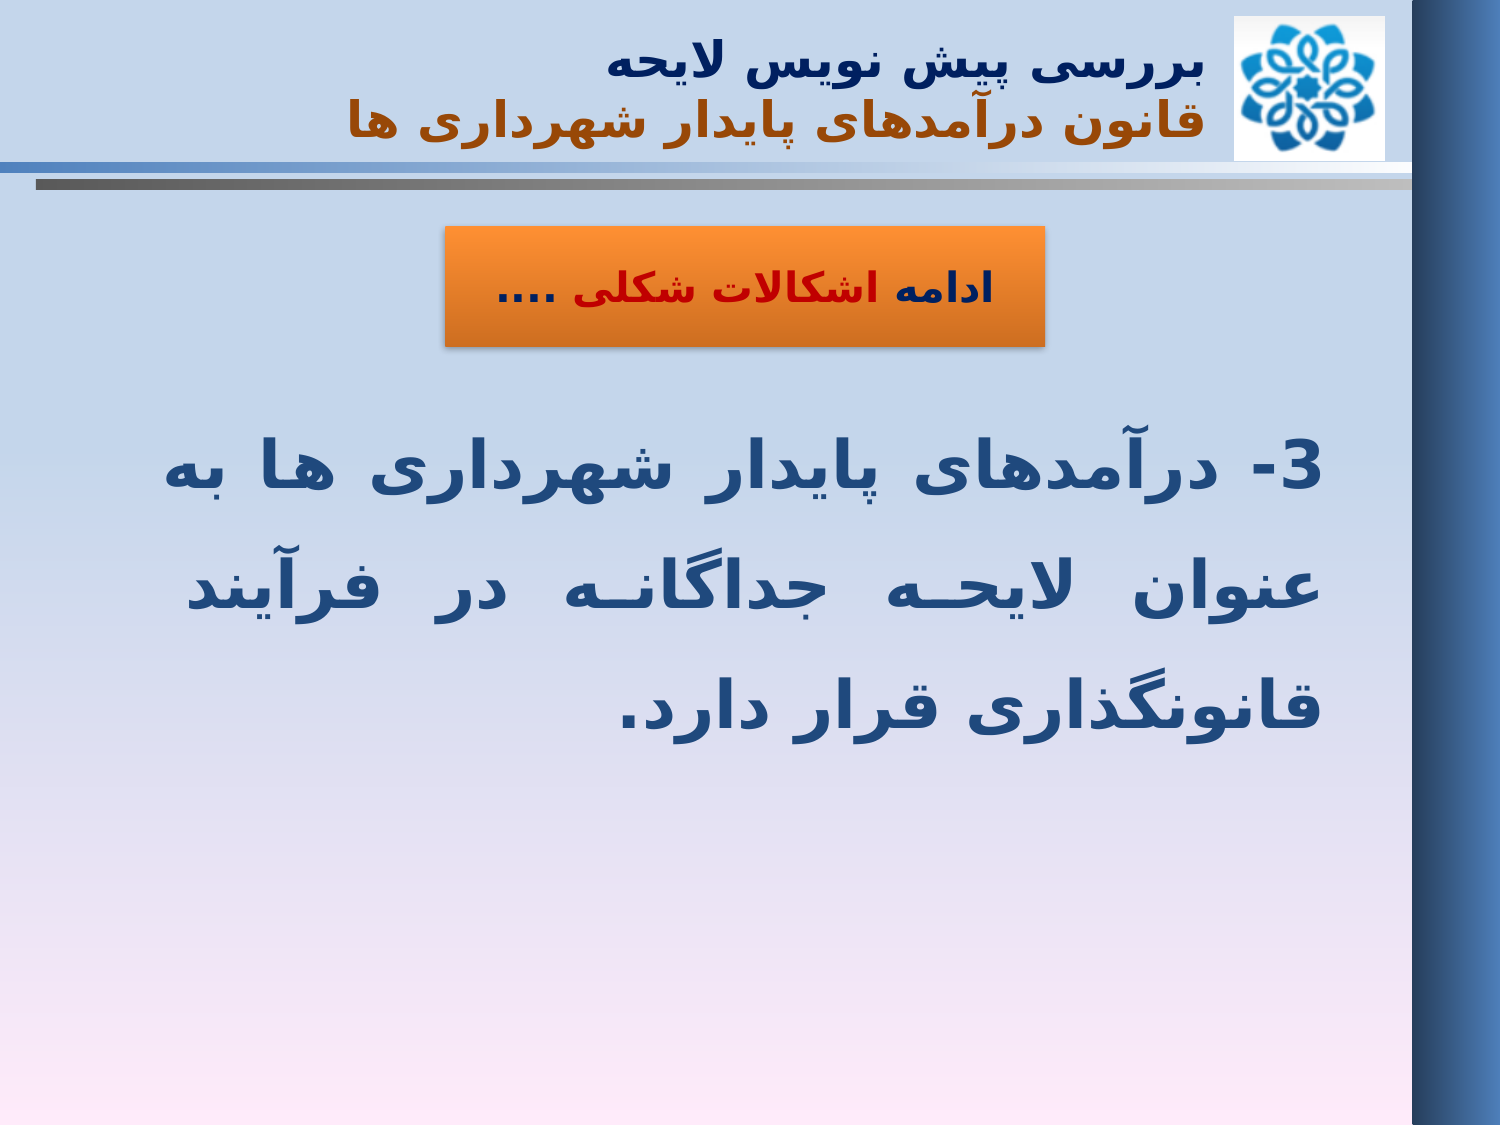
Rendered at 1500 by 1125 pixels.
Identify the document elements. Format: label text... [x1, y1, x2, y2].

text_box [0, 16, 1385, 162]
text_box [0, 162, 1407, 190]
text_box 3- درآمدهای پایدار شهرداری ها به عنوان لایحه جداگانه در فرآیند قانونگذاری قرار دارد. [140, 374, 1341, 749]
text_box ادامه اشکالات شکلی .... [445, 226, 1046, 347]
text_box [1412, 0, 1500, 1125]
